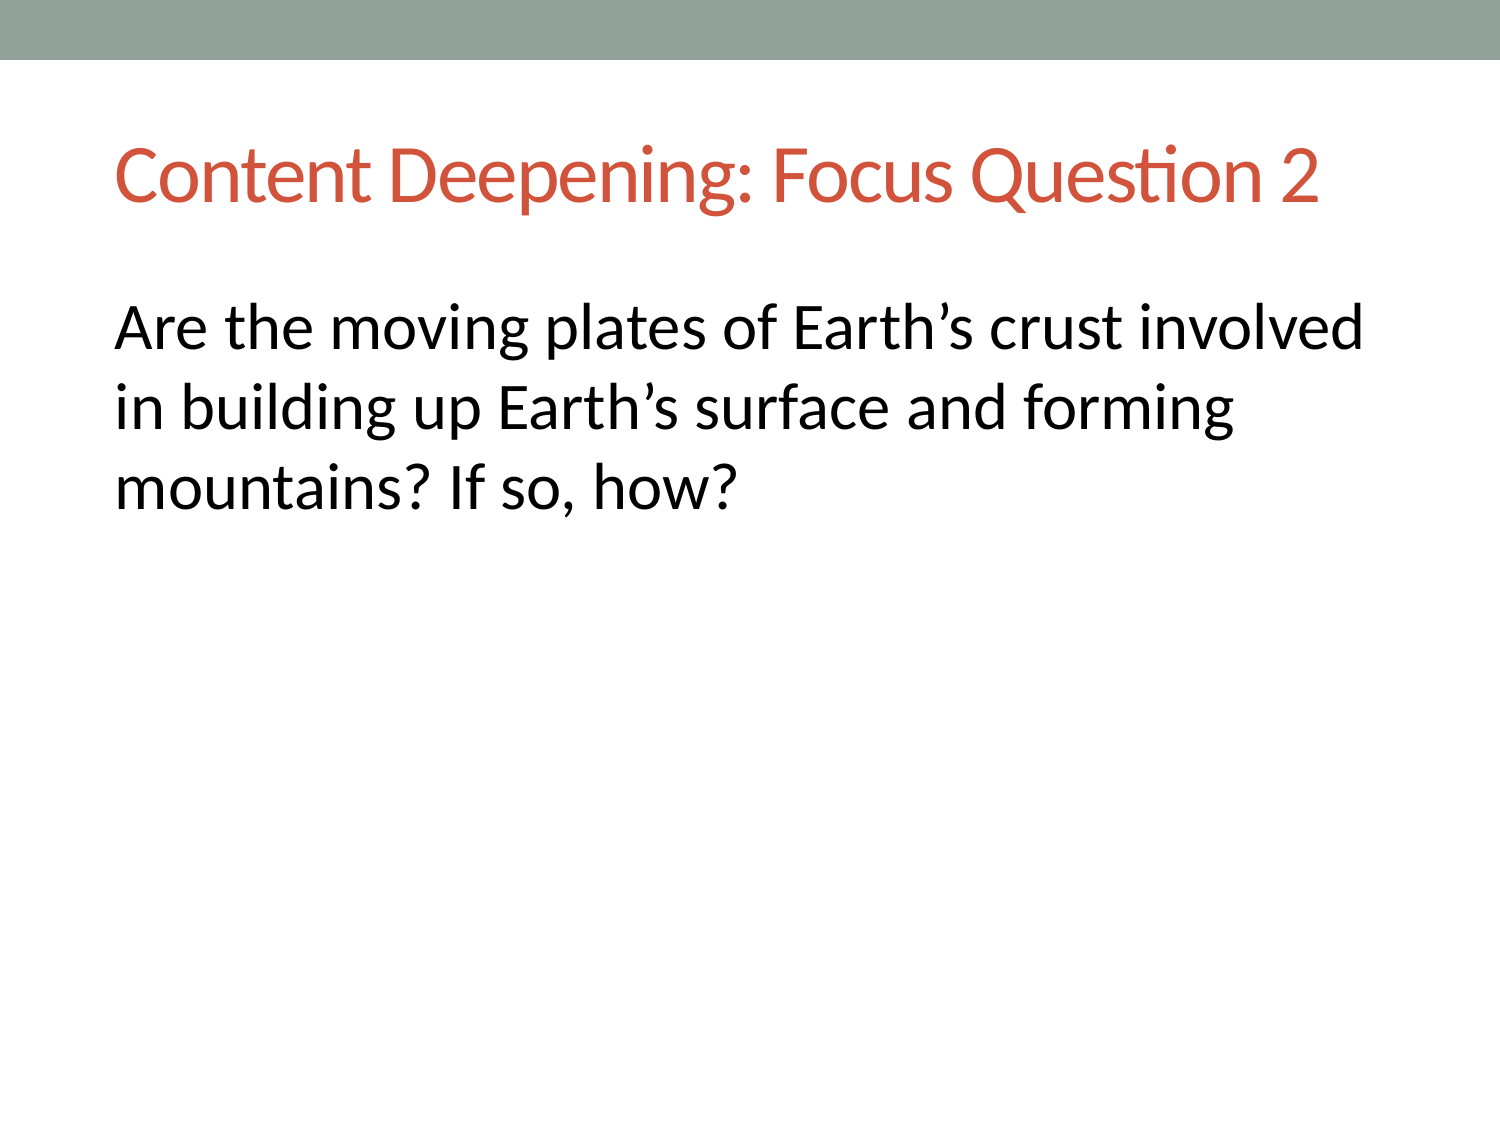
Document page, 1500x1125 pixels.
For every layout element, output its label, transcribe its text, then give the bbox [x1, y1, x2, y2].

title Content Deepening: Focus Question 2 [99, 87, 1448, 250]
list Are the moving plates of Earth’s crust involved in building up Earth’s surface and forming mountains? If so, how? [99, 275, 1427, 980]
